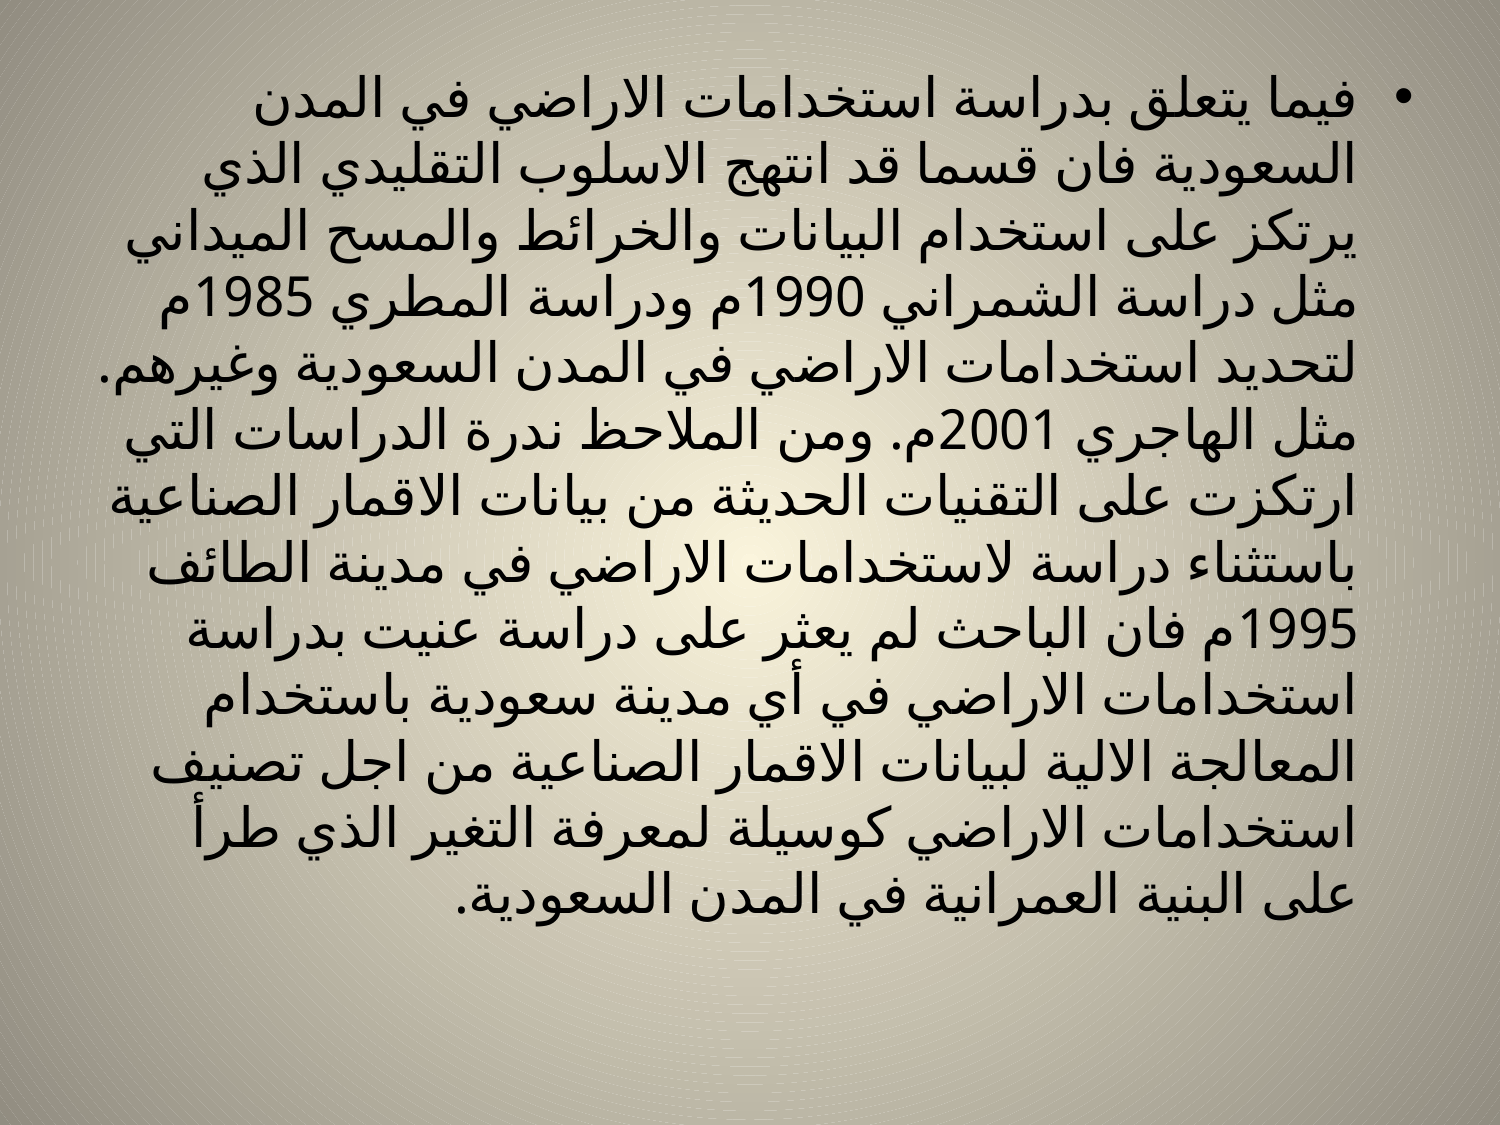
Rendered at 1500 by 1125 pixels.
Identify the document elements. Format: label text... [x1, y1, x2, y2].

list فيما يتعلق بدراسة استخدامات الاراضي في المدن السعودية فان قسما قد انتهج الاسلوب التقليدي الذي يرتكز على استخدام البيانات والخرائط والمسح الميداني مثل دراسة الشمراني 1990م ودراسة المطري 1985م لتحديد استخدامات الاراضي في المدن السعودية وغيرهم. مثل الهاجري 2001م. ومن الملاحظ ندرة الدراسات التي ارتكزت على التقنيات الحديثة من بيانات الاقمار الصناعية باستثناء دراسة لاستخدامات الاراضي في مدينة الطائف 1995م فان الباحث لم يعثر على دراسة عنيت بدراسة استخدامات الاراضي في أي مدينة سعودية باستخدام المعالجة الالية لبيانات الاقمار الصناعية من اجل تصنيف استخدامات الاراضي كوسيلة لمعرفة التغير الذي طرأ على البنية العمرانية في المدن السعودية. [75, 54, 1425, 1005]
